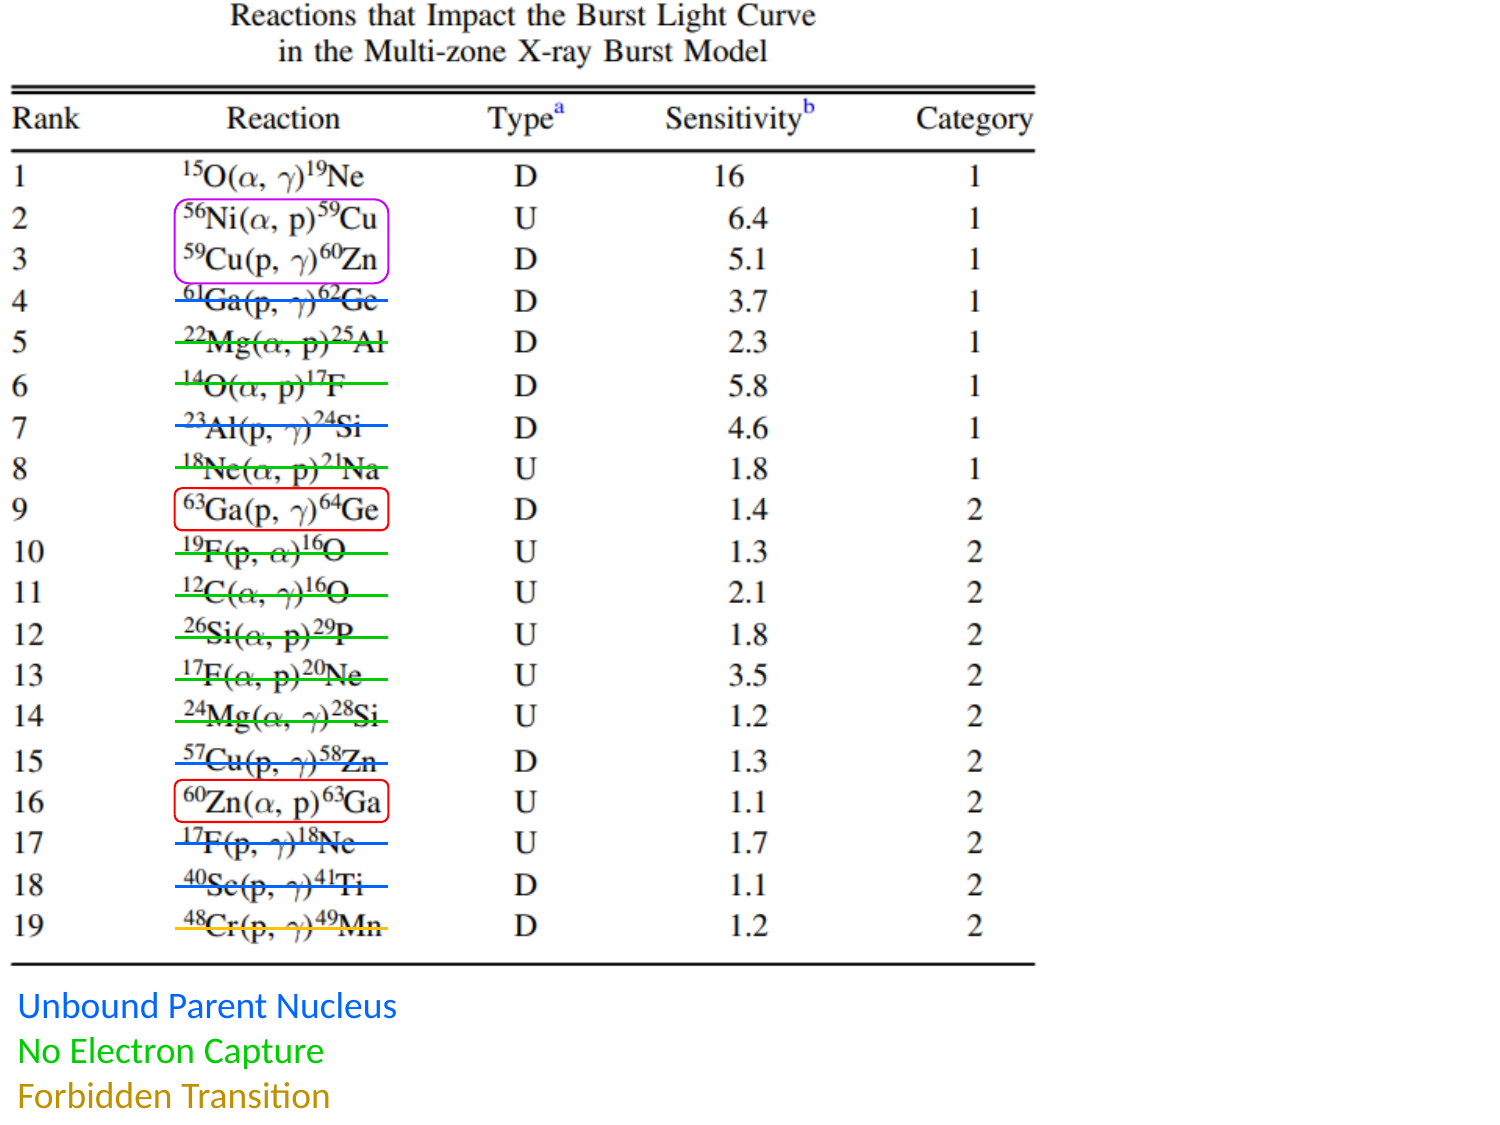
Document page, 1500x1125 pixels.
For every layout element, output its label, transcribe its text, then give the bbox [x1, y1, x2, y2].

picture [0, 0, 1049, 977]
text_box Unbound Parent Nucleus No Electron Capture Forbidden Transition [2, 977, 413, 1124]
